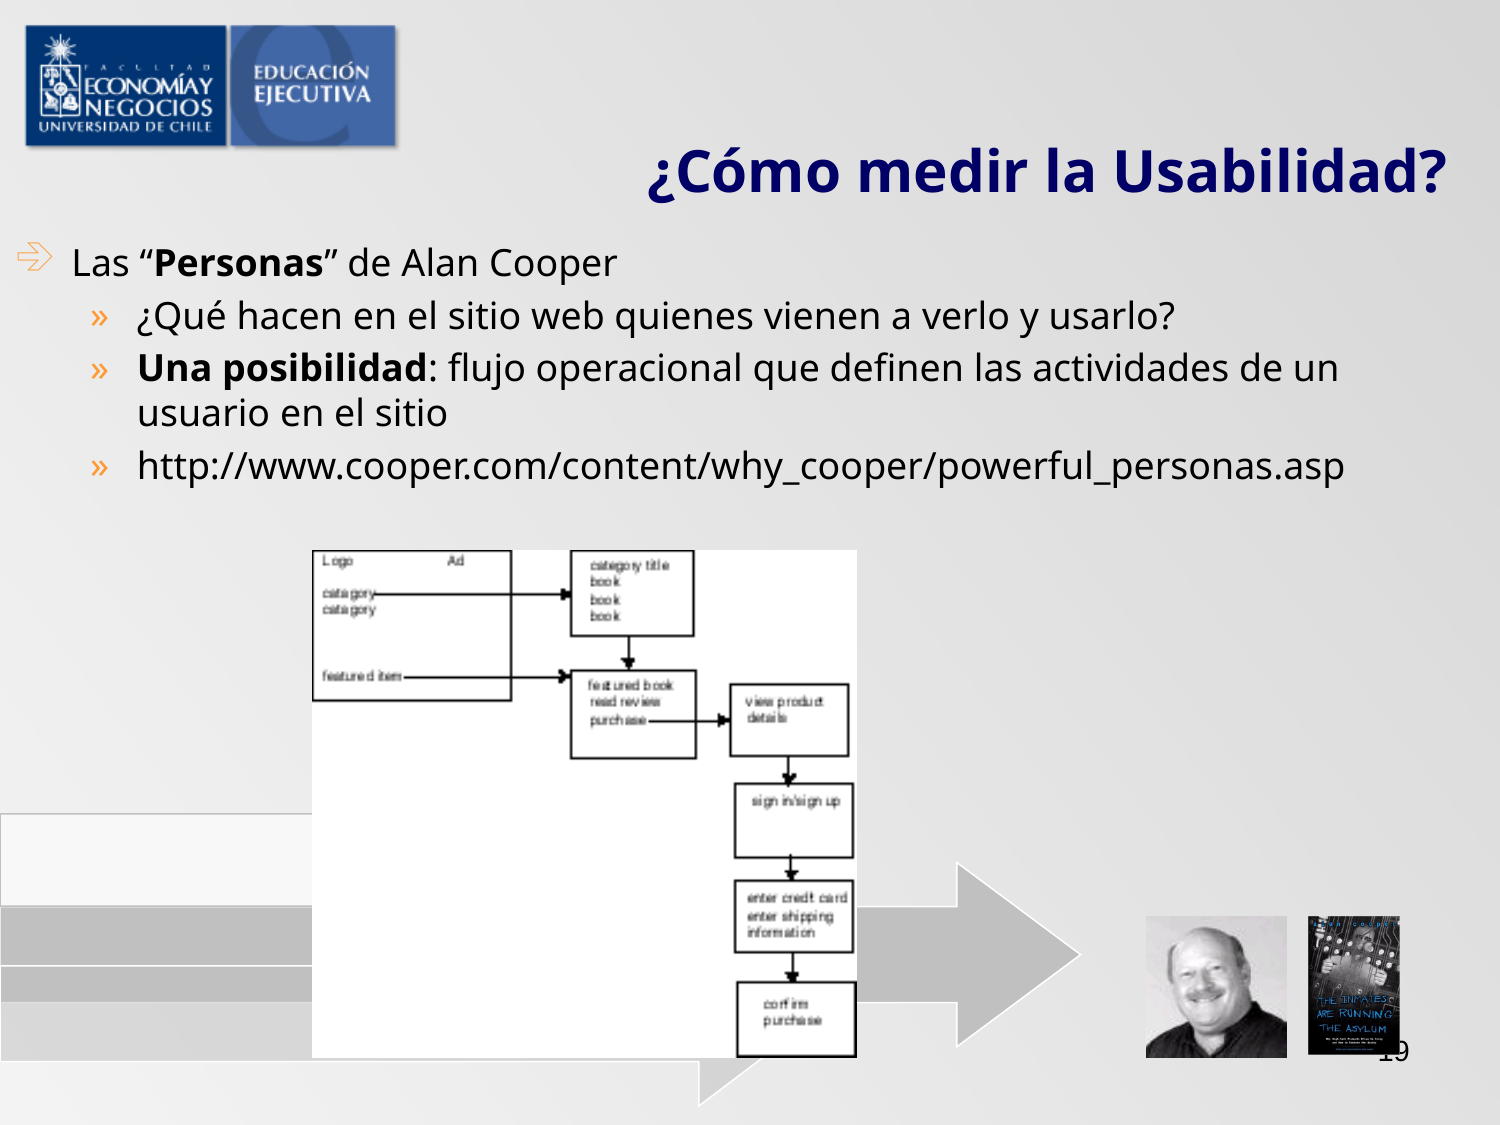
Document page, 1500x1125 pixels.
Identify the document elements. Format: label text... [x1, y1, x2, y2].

title ¿Cómo medir la Usabilidad? [162, 74, 1463, 263]
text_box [1146, 916, 1401, 1058]
picture [0, 0, 1500, 1125]
slide_number 19 [1074, 1024, 1426, 1103]
list Las “Personas” de Alan Cooper ¿Qué hacen en el sitio web quienes vienen a verlo y usarlo? Una posibilidad: flujo operacional que definen las actividades de un usuario en el sitio http://www.cooper.com/content/why_cooper/powerful_personas.asp [0, 231, 1448, 945]
